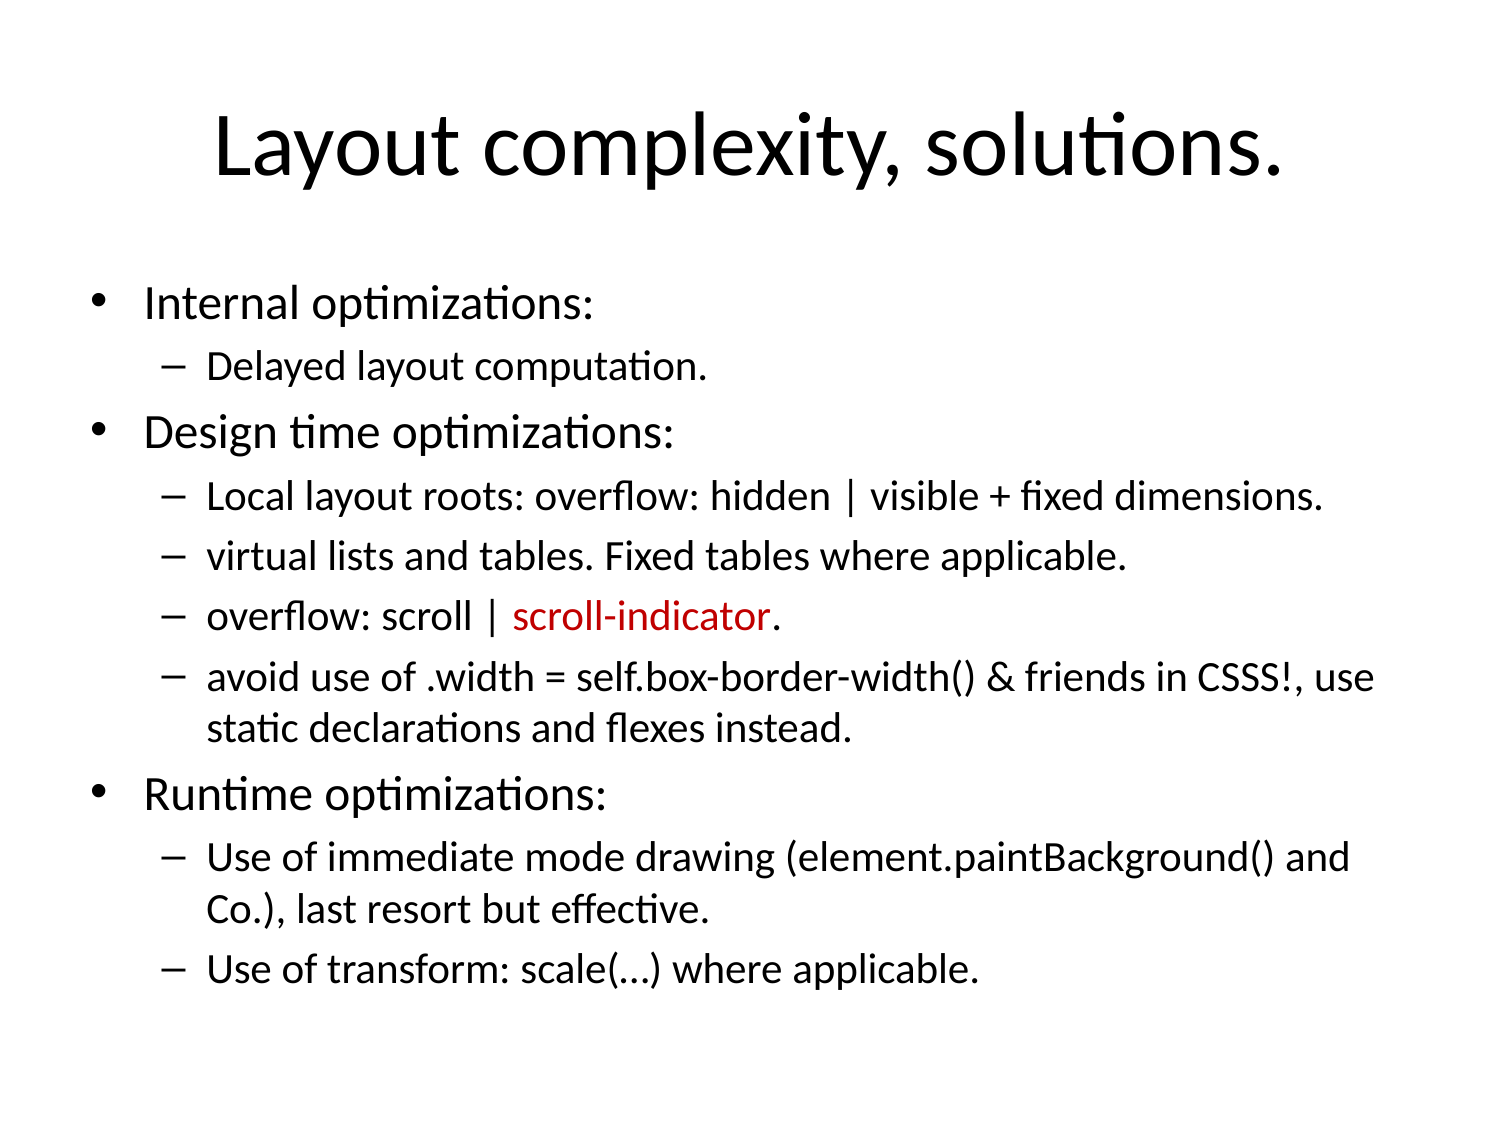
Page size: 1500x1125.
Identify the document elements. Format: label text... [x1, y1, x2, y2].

title Layout complexity, solutions. [75, 45, 1425, 233]
list Internal optimizations: Delayed layout computation. Design time optimizations: Local layout roots: overflow: hidden | visible + fixed dimensions. virtual lists and tables. Fixed tables where applicable. overflow: scroll | scroll-indicator. avoid use of .width = self.box-border-width() & friends in CSSS!, use static declarations and flexes instead. Runtime optimizations: Use of immediate mode drawing (element.paintBackground() and Co.), last resort but effective. Use of transform: scale(…) where applicable. [75, 262, 1425, 1005]
